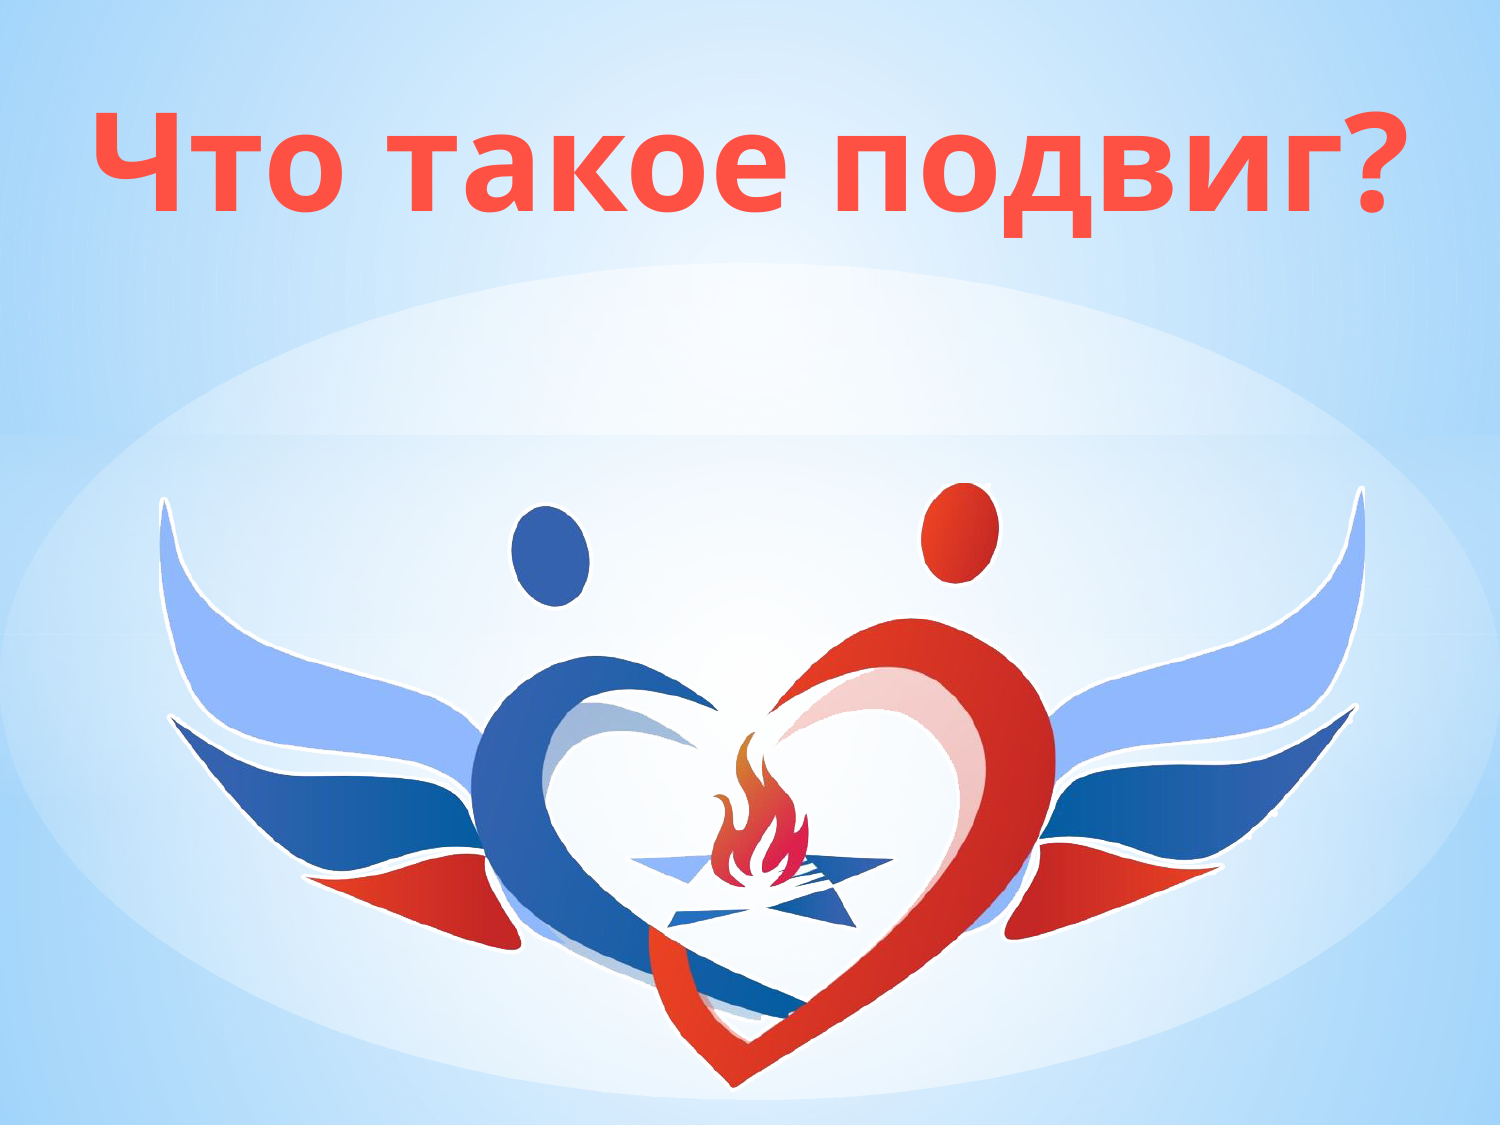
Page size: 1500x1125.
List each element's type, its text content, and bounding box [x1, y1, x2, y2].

subtitle Что такое подвиг? [0, 66, 1500, 362]
picture [159, 483, 1365, 1105]
